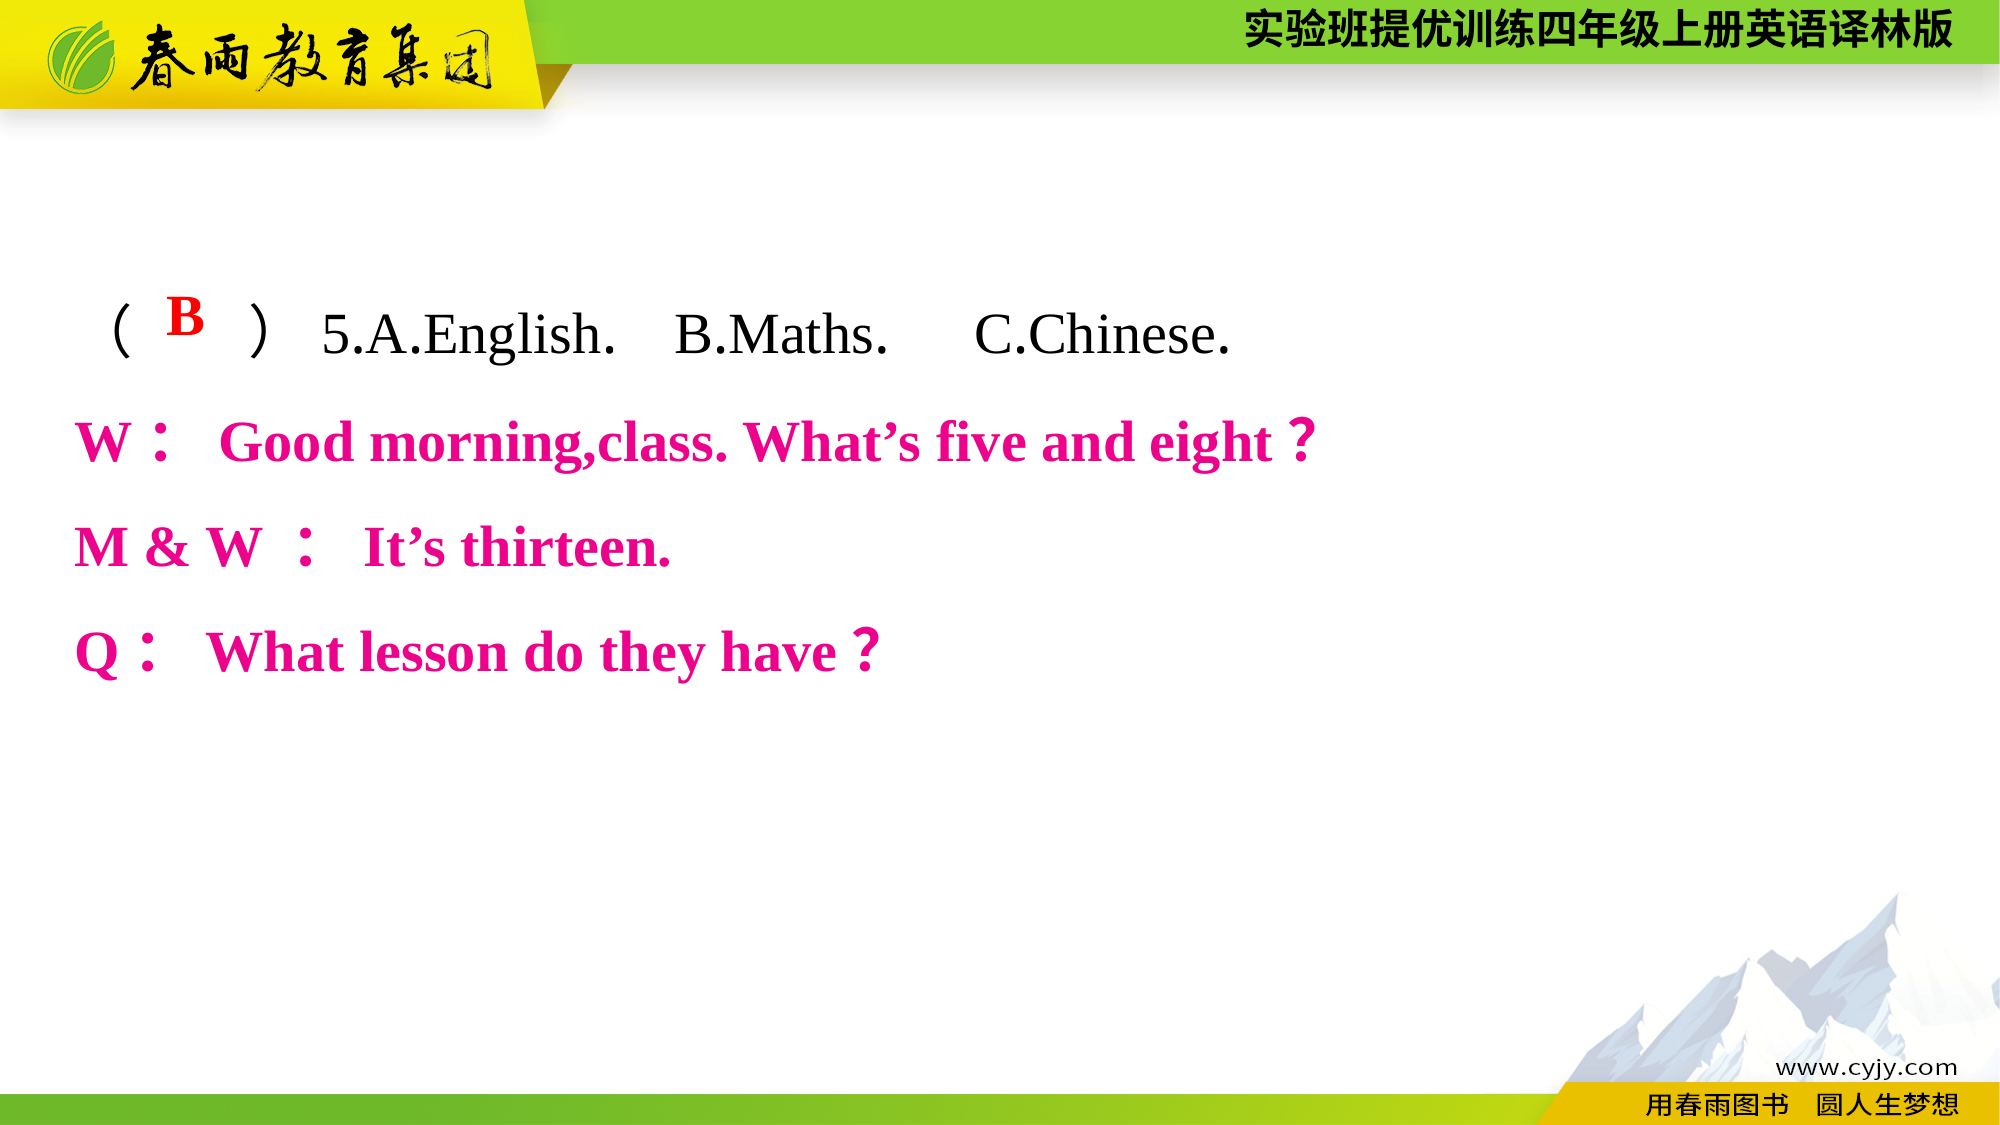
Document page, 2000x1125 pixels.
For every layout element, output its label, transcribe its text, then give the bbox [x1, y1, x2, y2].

text_box B [151, 270, 220, 355]
list （ ）5.A.English. B.Maths. C.Chinese. [59, 252, 1944, 360]
text_box W：Good morning,class. What’s five and eight？ M & W ：It’s thirteen. Q：What lesson do they have？ [59, 360, 1944, 691]
picture [0, 0, 2000, 1125]
